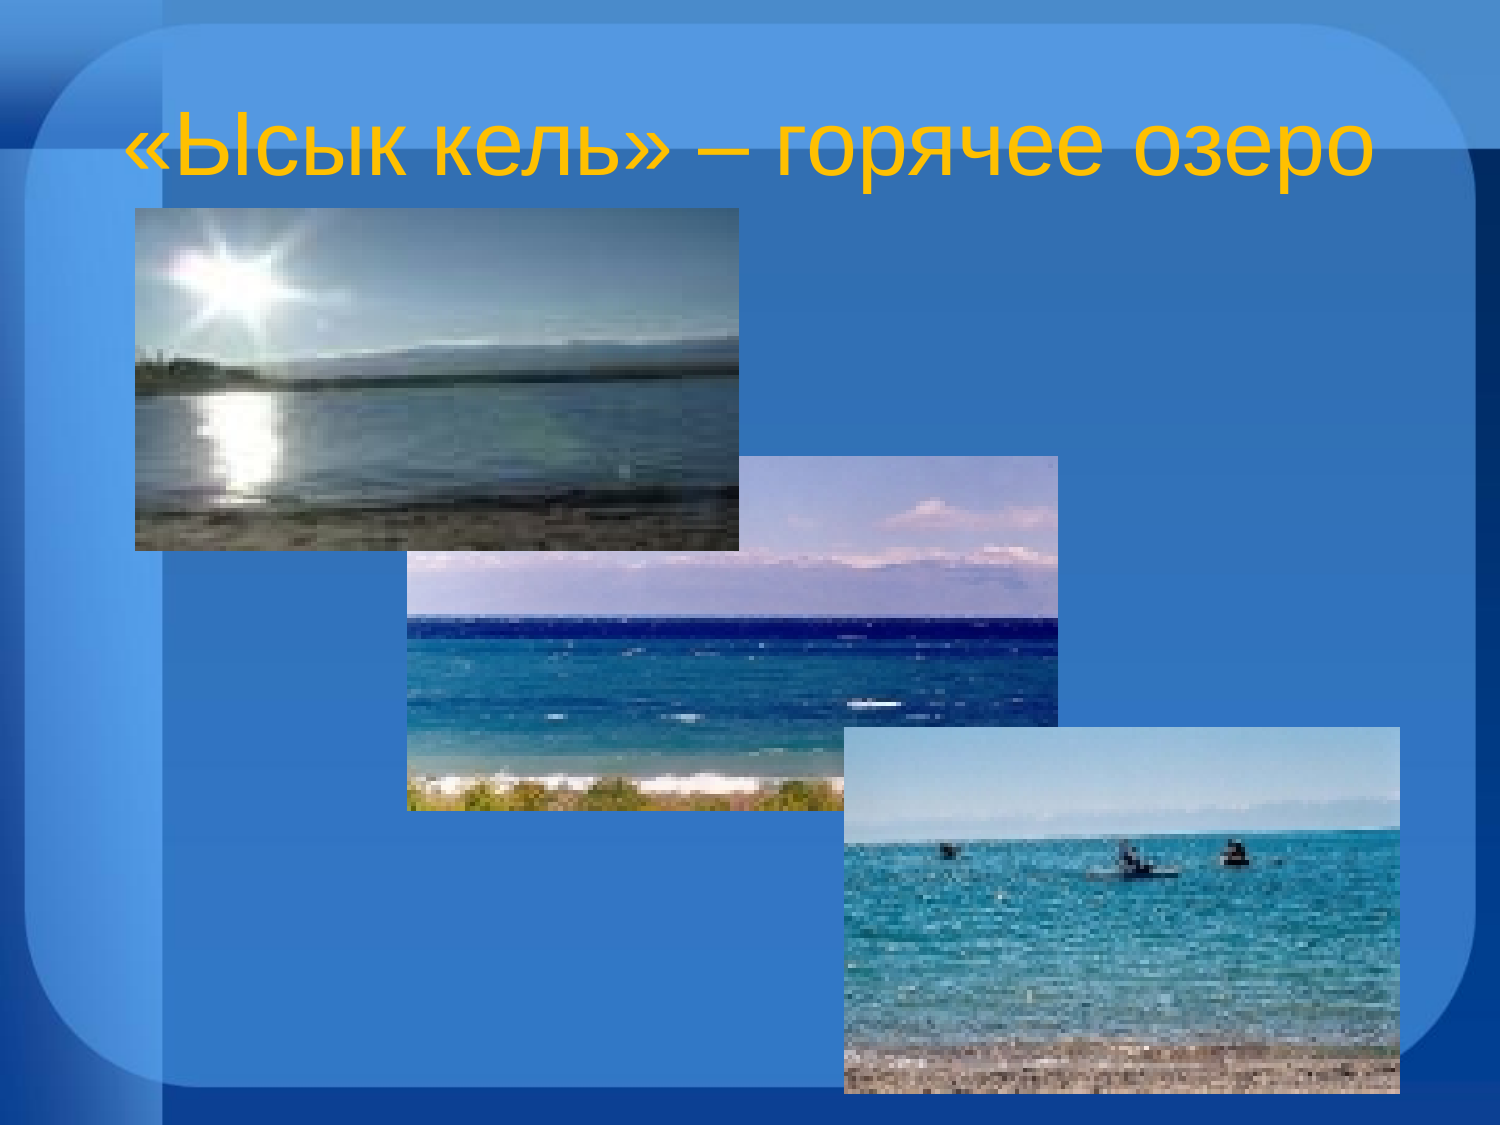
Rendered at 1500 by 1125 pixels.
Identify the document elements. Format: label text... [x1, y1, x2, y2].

title «Ысык кель» – горячее озеро [74, 44, 1426, 233]
picture [0, 0, 1500, 1125]
